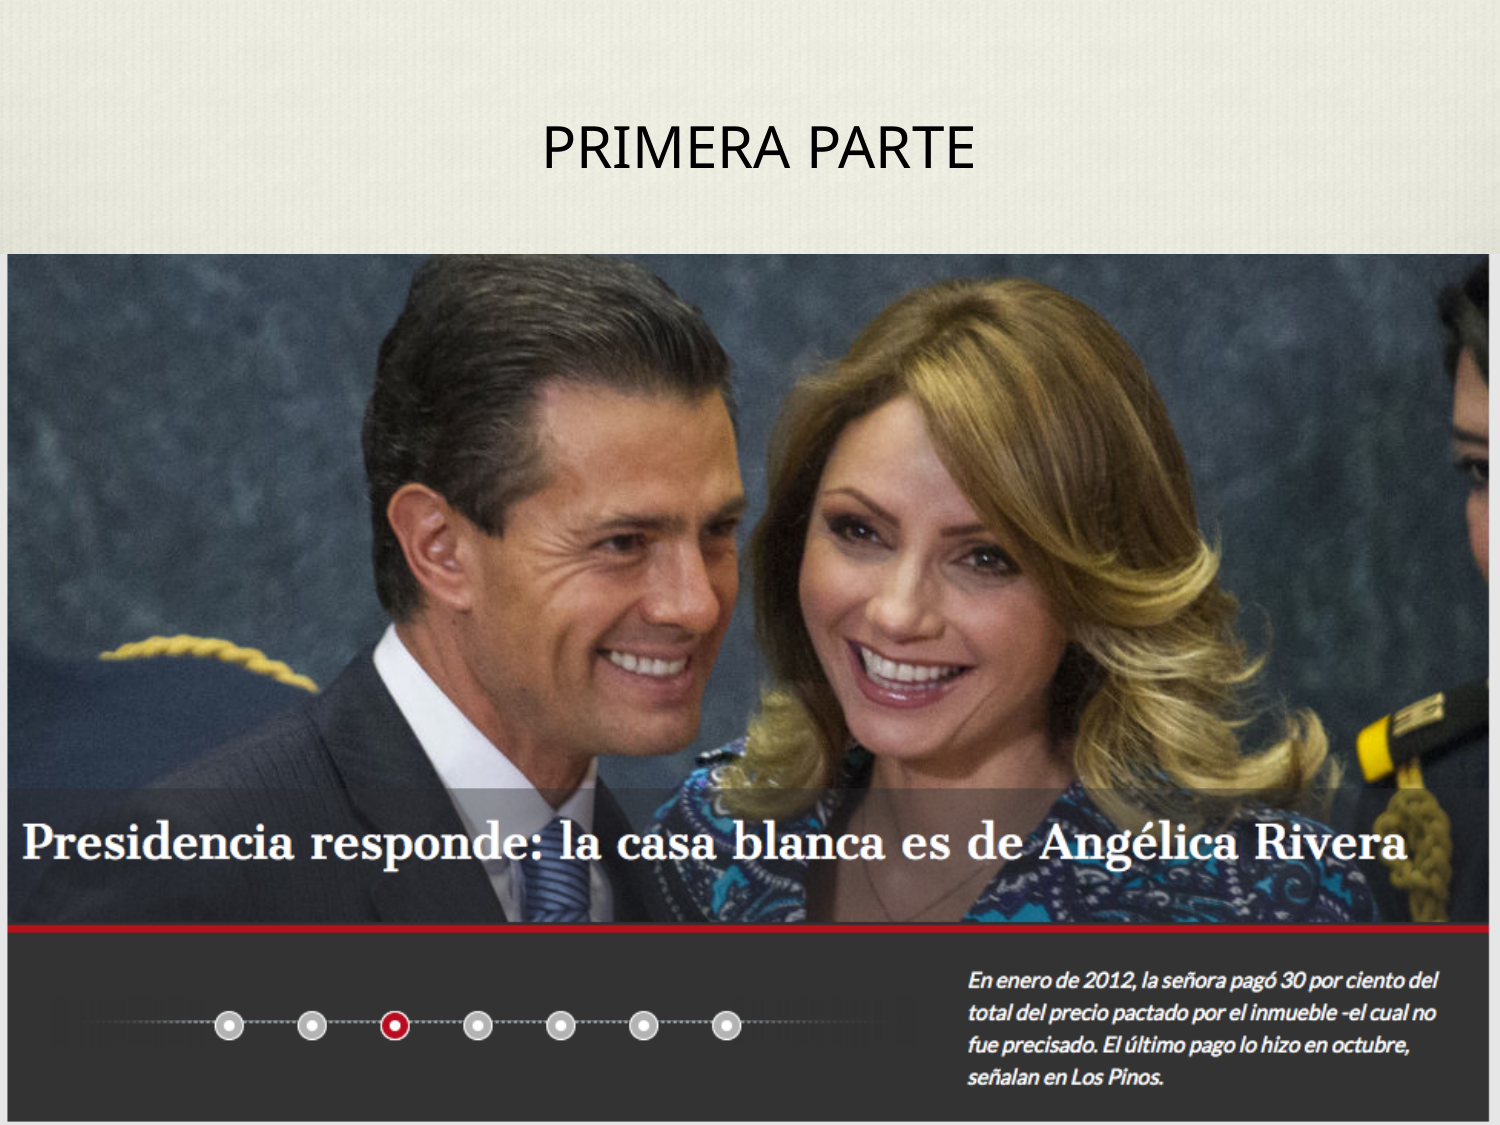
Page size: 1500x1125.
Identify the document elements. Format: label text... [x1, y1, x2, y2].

text_box PRIMERA PARTE [526, 102, 1008, 188]
picture [0, 253, 1500, 1125]
